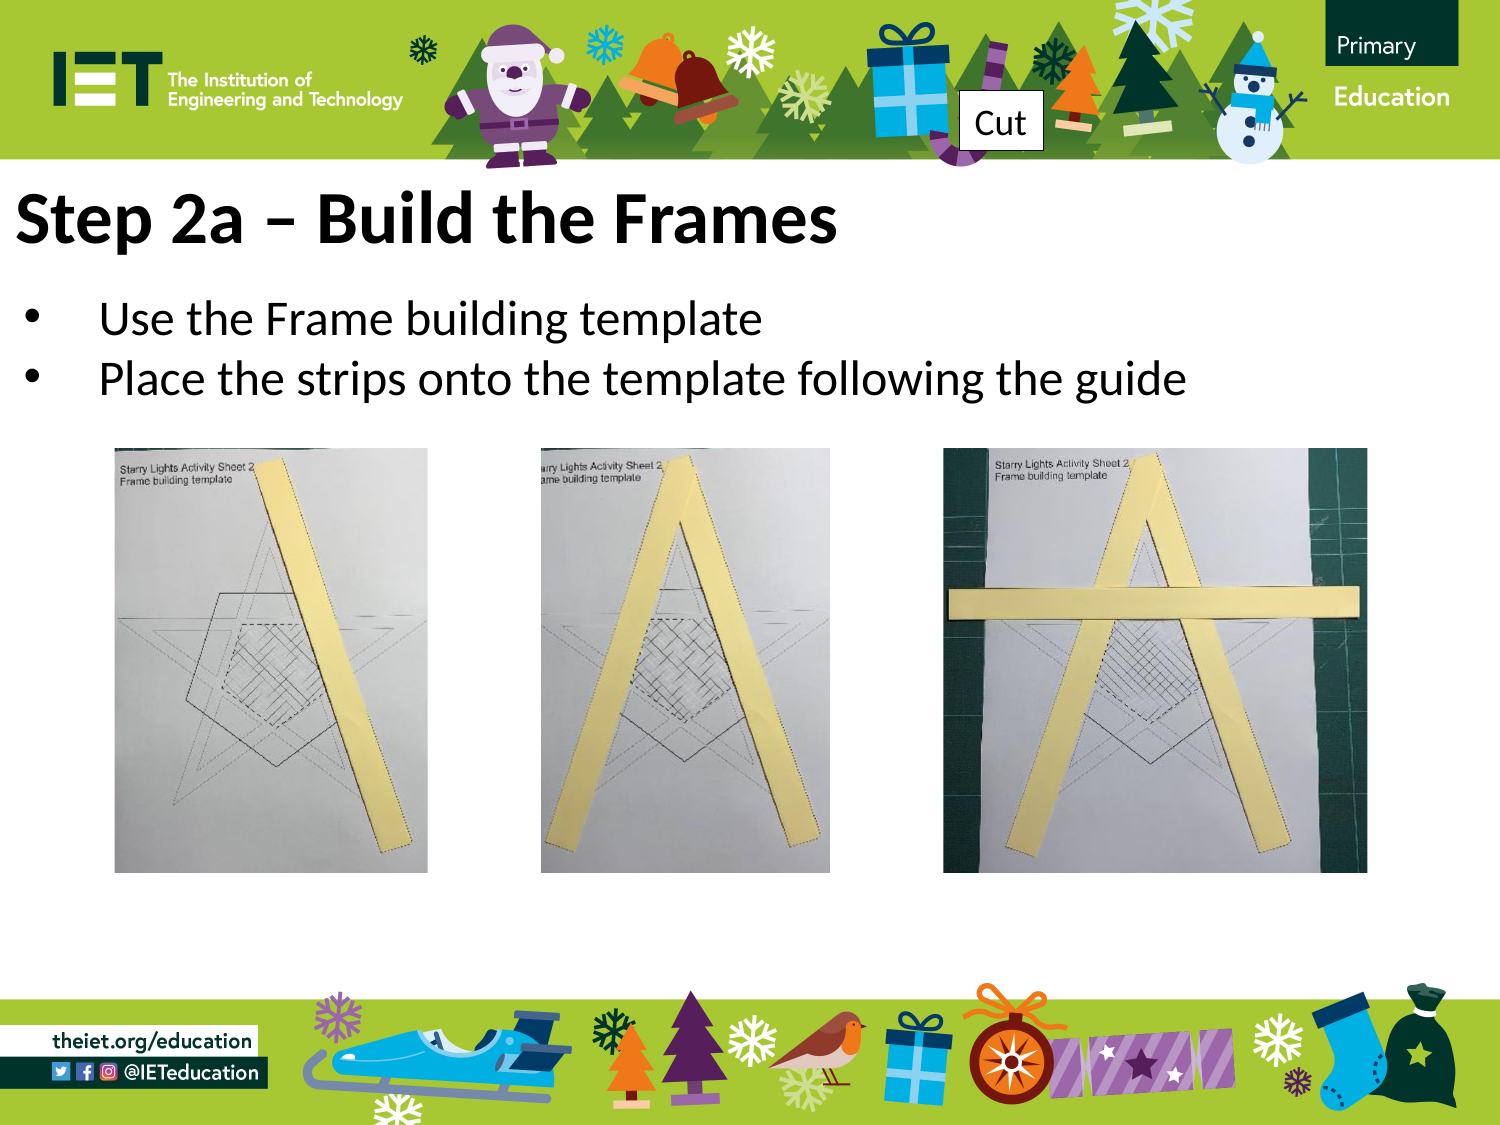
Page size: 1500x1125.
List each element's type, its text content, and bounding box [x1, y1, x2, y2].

picture [0, 278, 1500, 1125]
picture [0, 0, 1500, 277]
text_box Step 2a – Build the Frames [0, 171, 944, 278]
text_box Cut [959, 90, 1044, 151]
text_box Use the Frame building template Place the strips onto the template following the guide [8, 277, 1500, 413]
